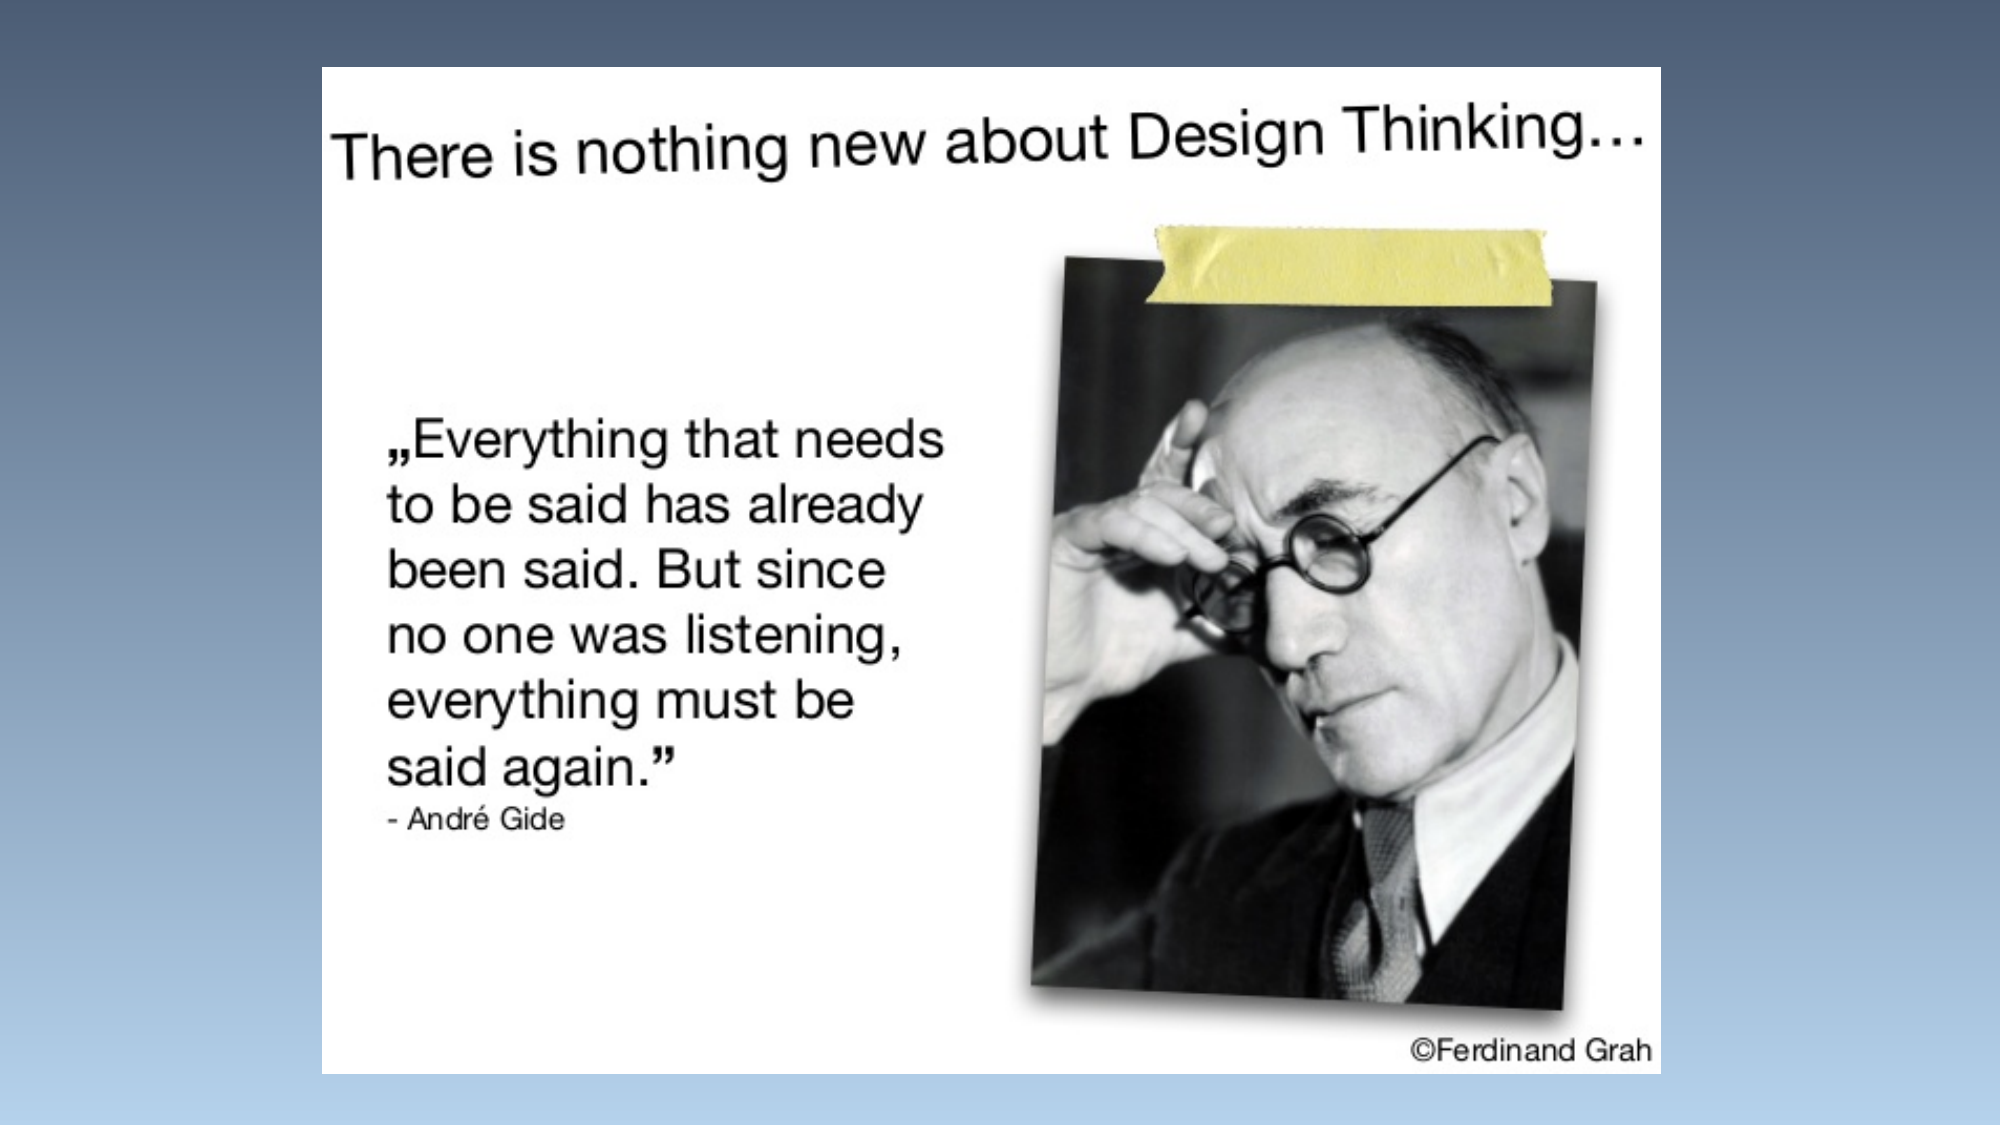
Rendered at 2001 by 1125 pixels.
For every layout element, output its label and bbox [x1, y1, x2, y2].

picture [322, 67, 1661, 1074]
